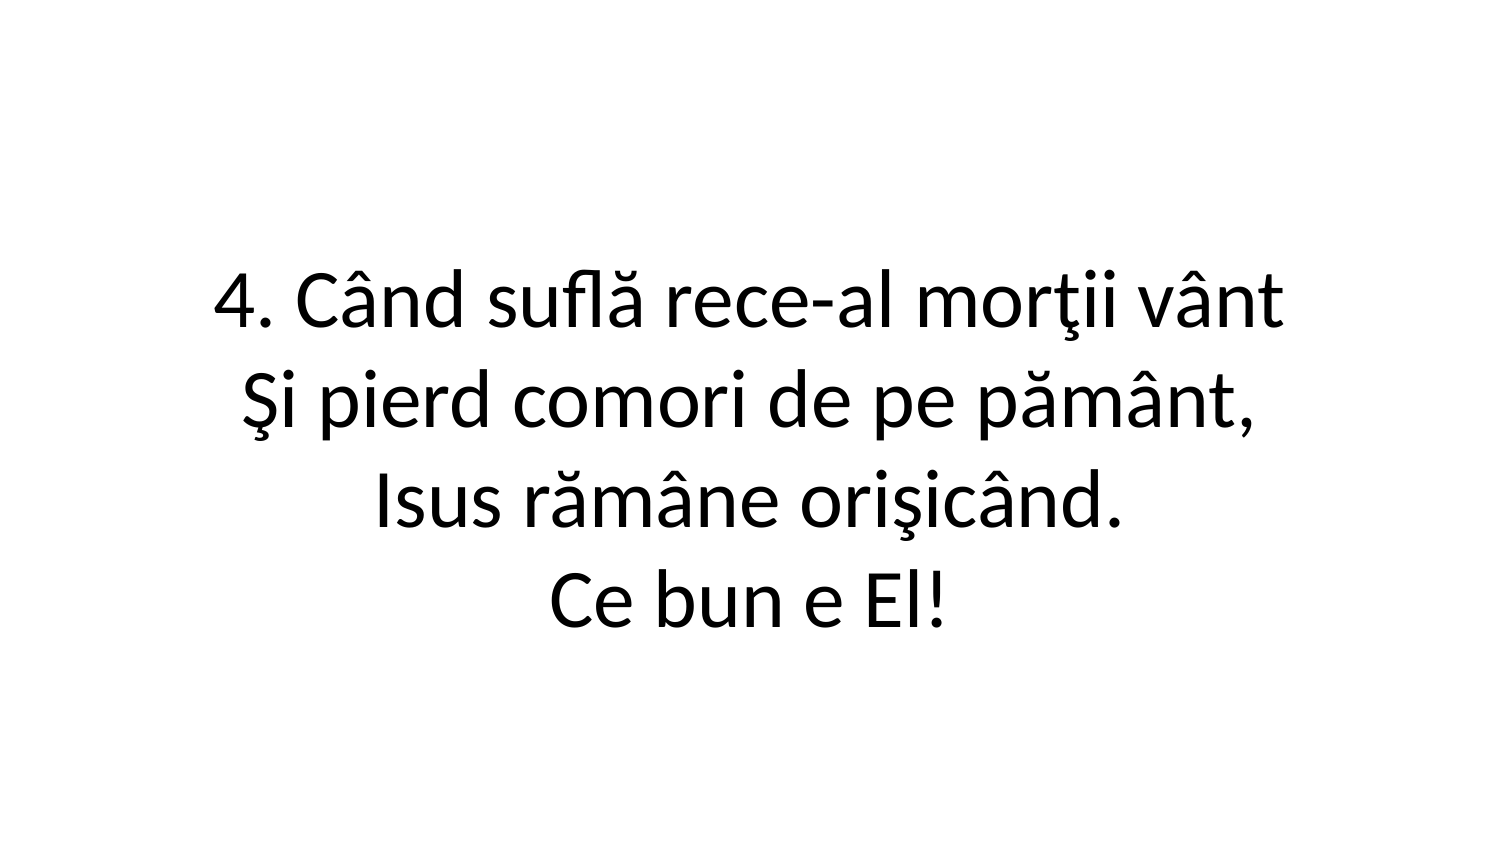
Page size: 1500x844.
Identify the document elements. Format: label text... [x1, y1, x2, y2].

text_box 4. Când suflă rece-al morţii vânt Şi pierd comori de pe pământ, Isus rămâne orişicând. Ce bun e El! [198, 192, 1302, 652]
